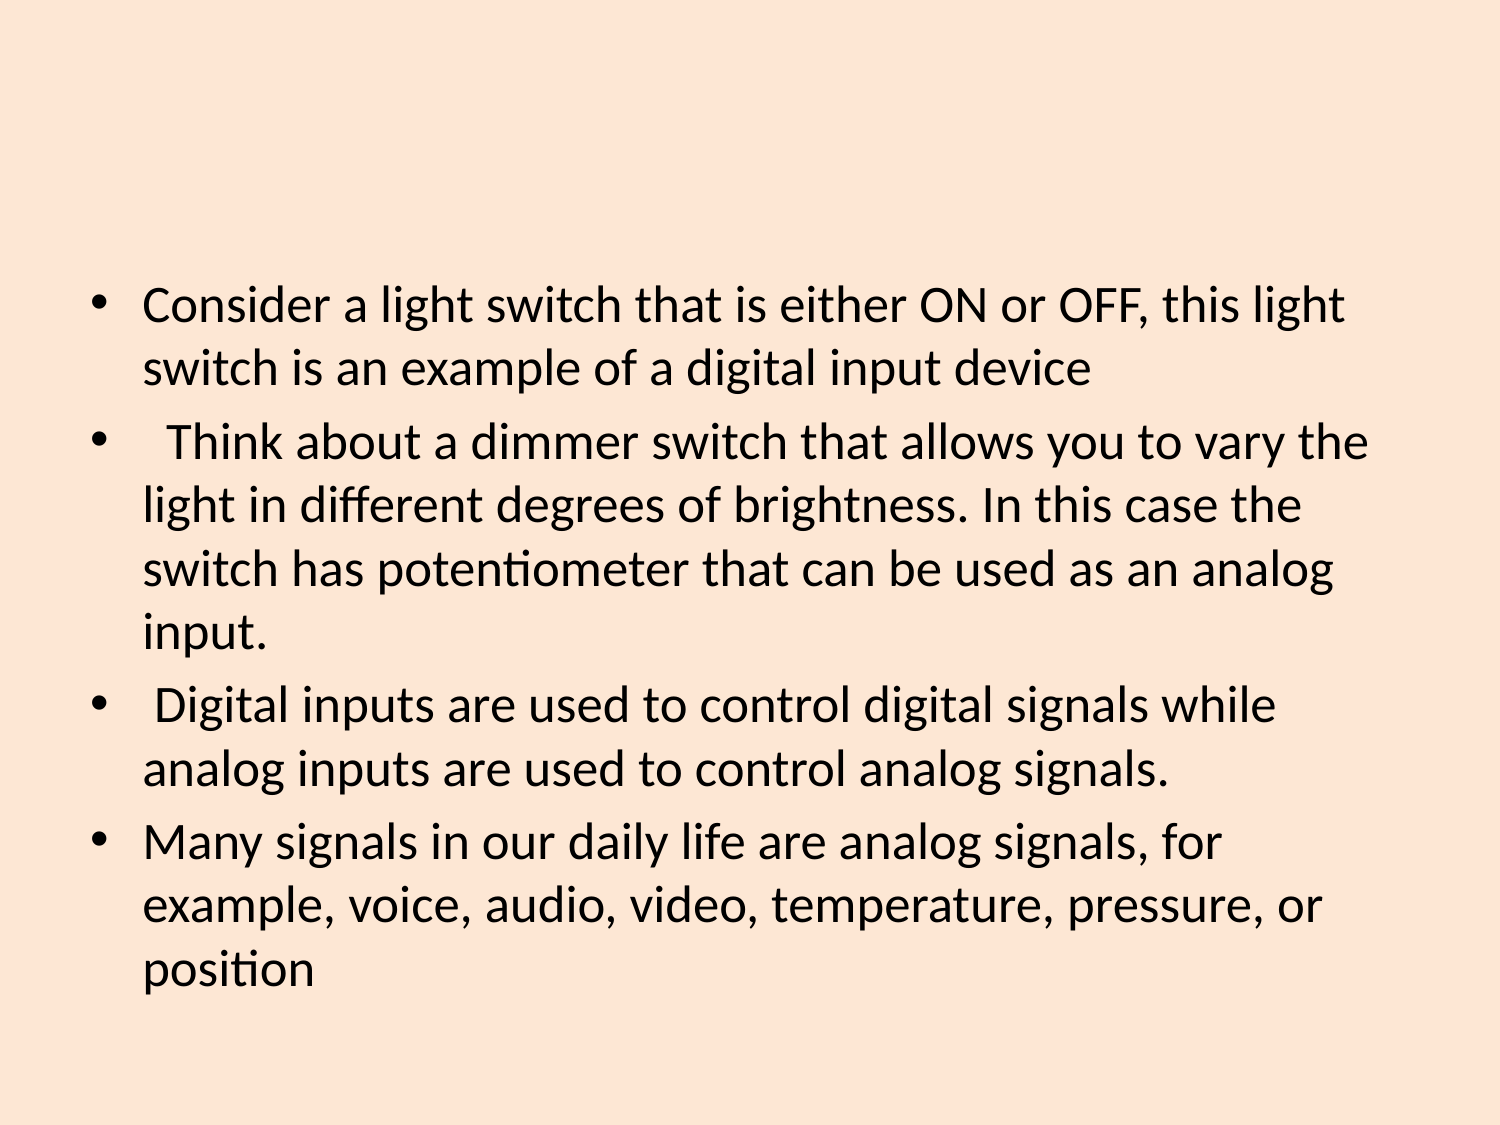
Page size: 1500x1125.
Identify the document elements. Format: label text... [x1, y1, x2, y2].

list Consider a light switch that is either ON or OFF, this light switch is an example of a digital input device Think about a dimmer switch that allows you to vary the light in different degrees of brightness. In this case the switch has potentiometer that can be used as an analog input. Digital inputs are used to control digital signals while analog inputs are used to control analog signals. Many signals in our daily life are analog signals, for example, voice, audio, video, temperature, pressure, or position [75, 262, 1425, 1005]
